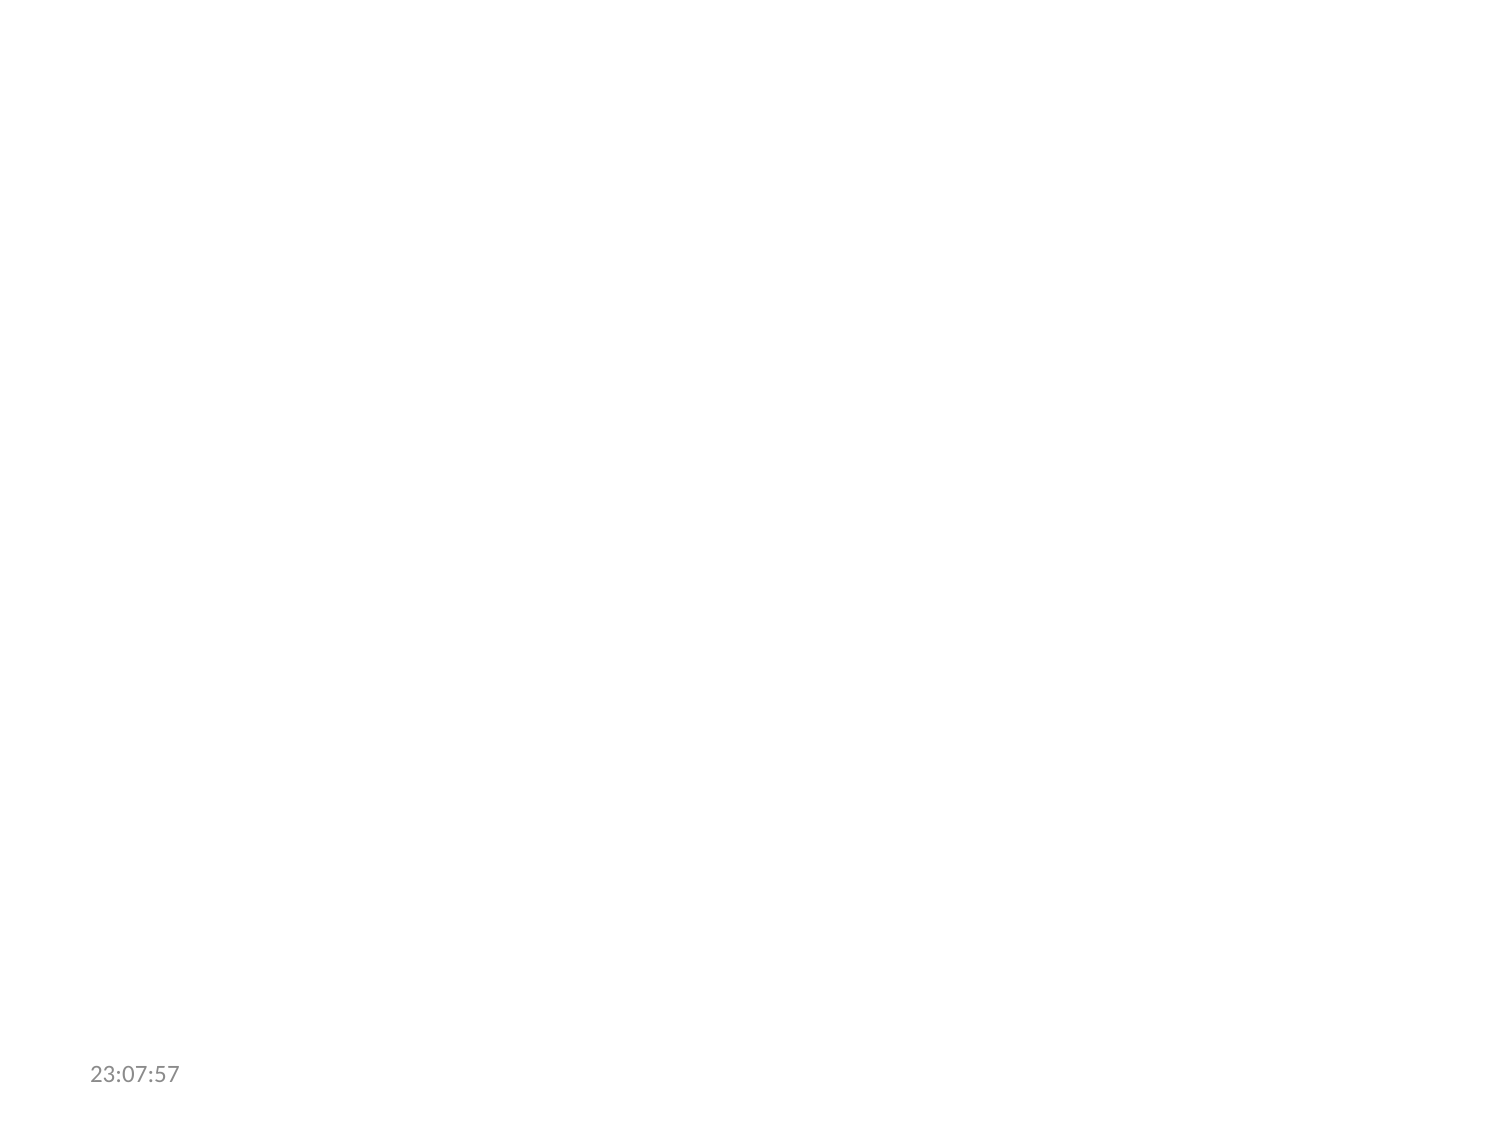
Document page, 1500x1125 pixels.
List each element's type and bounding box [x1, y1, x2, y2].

slide_number [75, 1042, 425, 1103]
